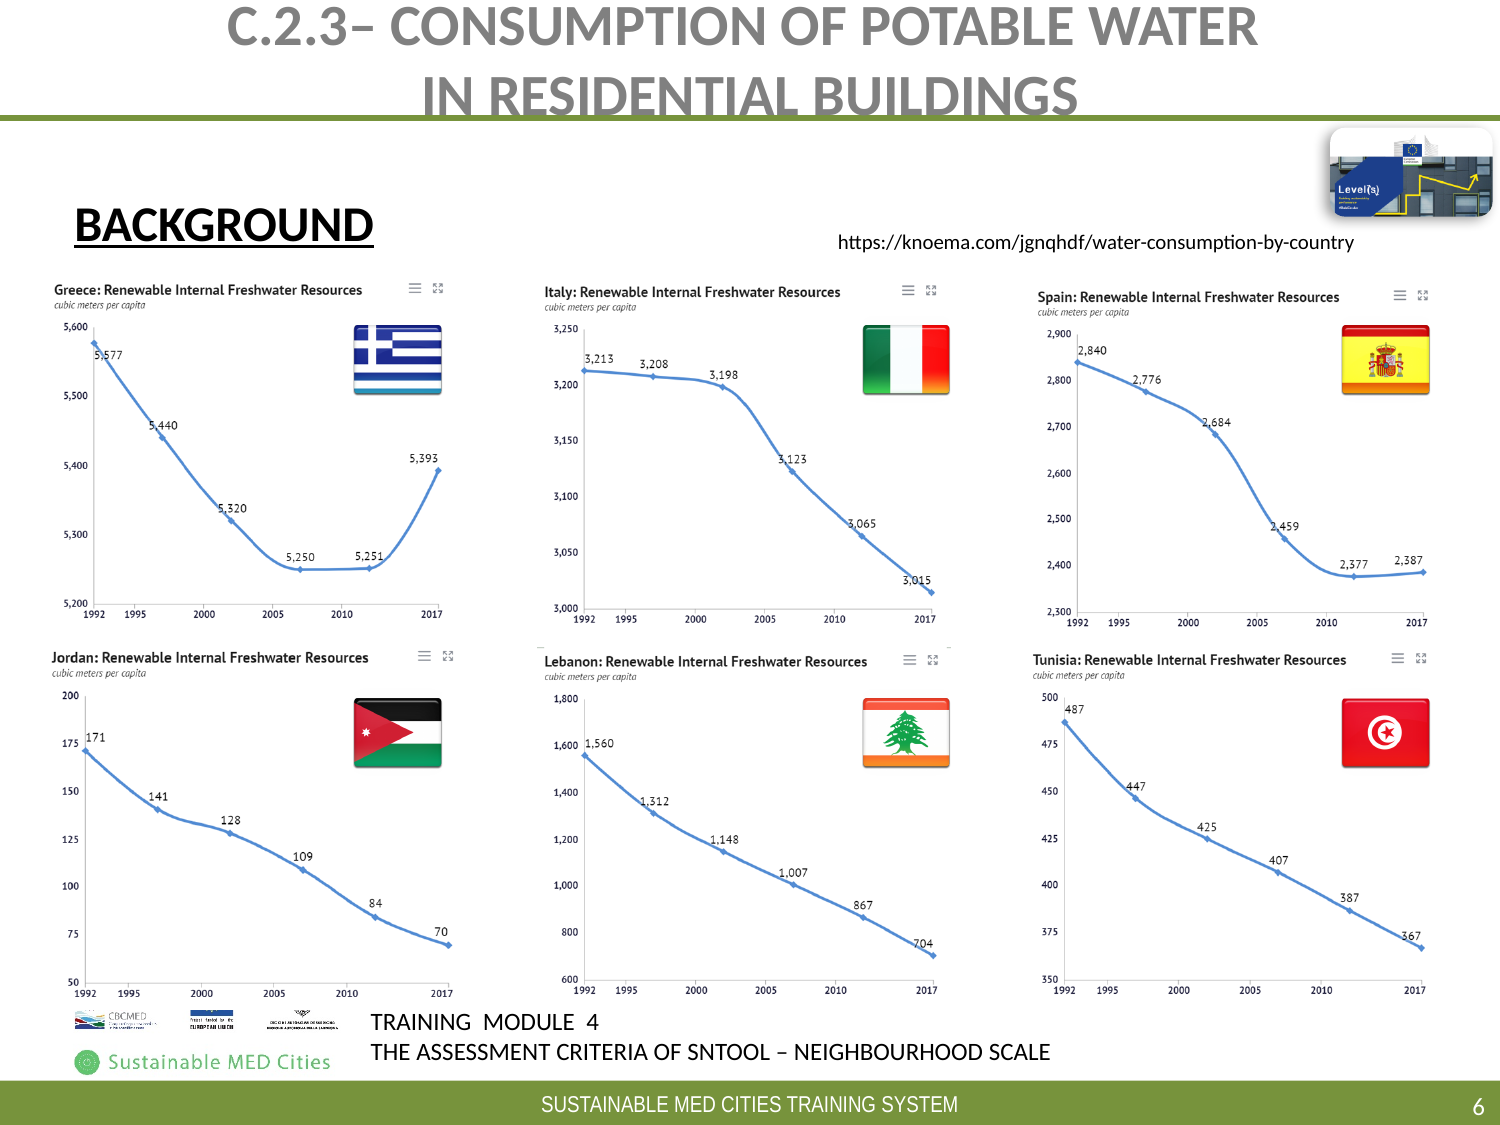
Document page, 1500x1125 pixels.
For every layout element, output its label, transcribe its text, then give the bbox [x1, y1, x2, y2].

picture [1329, 127, 1493, 217]
picture [62, 1010, 356, 1080]
list BACKGROUND [59, 184, 1441, 278]
title C.2.3– CONSUMPTION OF POTABLE WATER IN RESIDENTIAL BUILDINGS [0, 0, 1500, 115]
slide_number 6 [1149, 1075, 1500, 1125]
text_box https://knoema.com/jgnqhdf/water-consumption-by-country [823, 220, 1500, 261]
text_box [46, 279, 1442, 1010]
